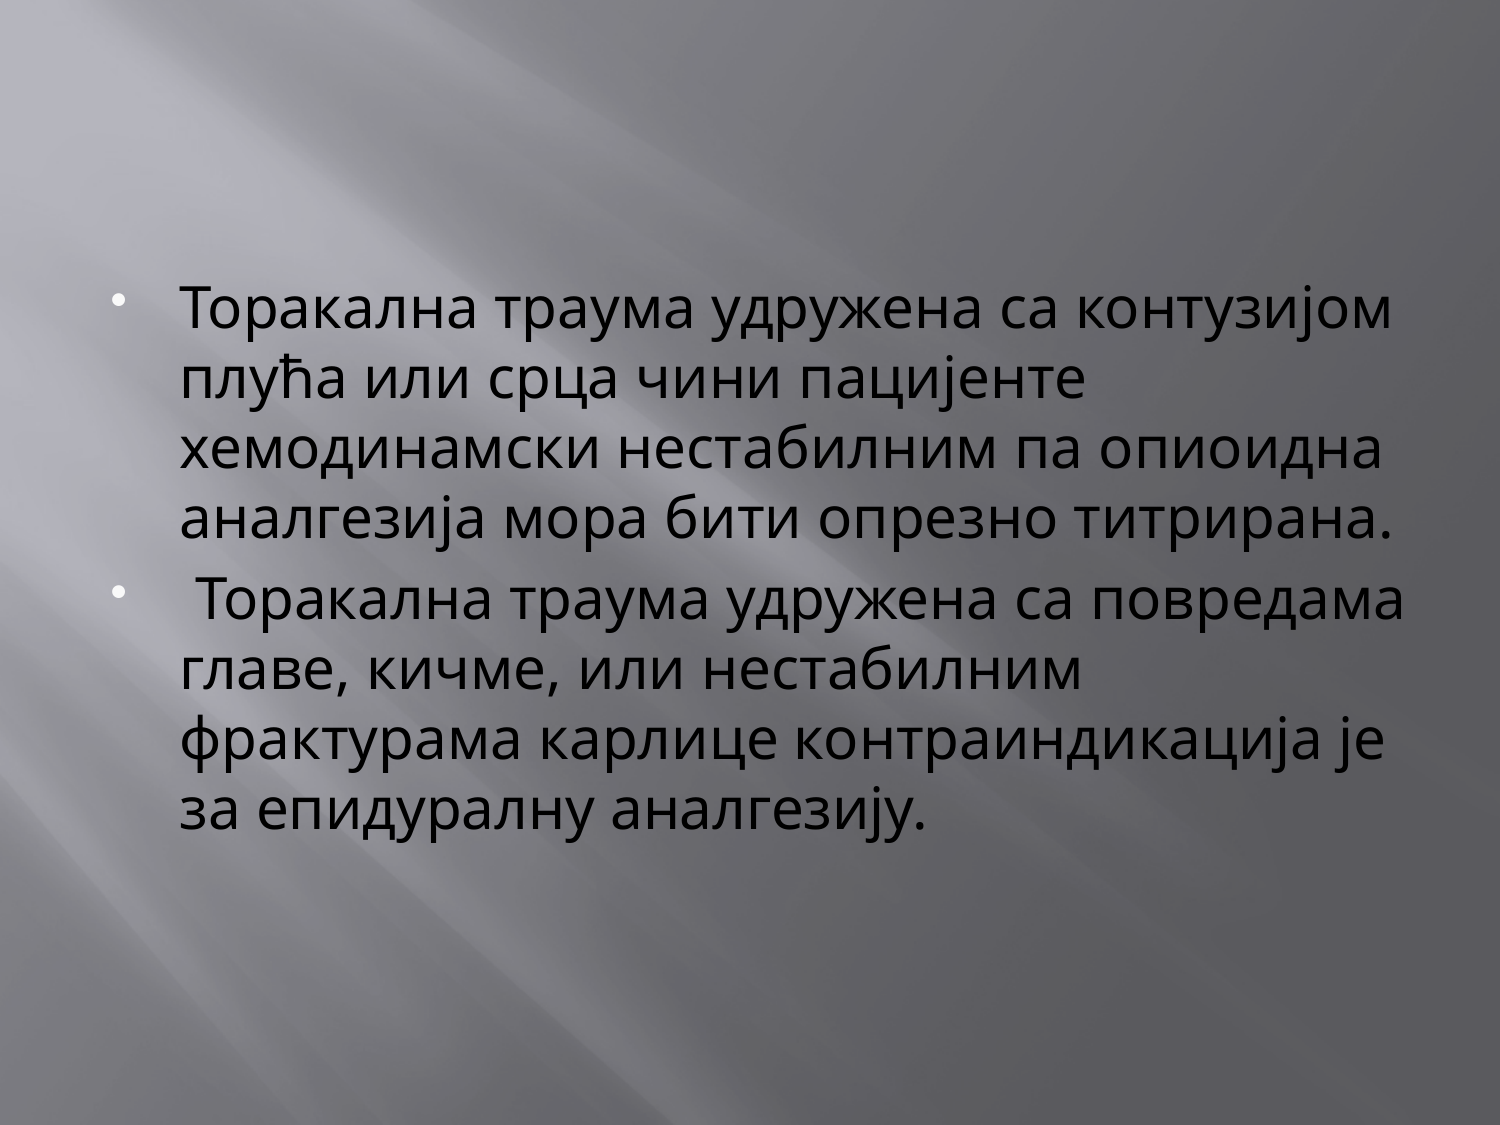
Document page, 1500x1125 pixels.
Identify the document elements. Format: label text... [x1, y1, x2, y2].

list Торакална траума удружена са контузијом плућа или срца чини пацијенте хемодинамски нестабилним па опиоидна аналгезија мора бити опрезно титрирана. Торакална траума удружена са повредама главе, кичме, или нестабилним фрактурама карлице контраиндикација је за епидуралну аналгезију. [75, 262, 1425, 1035]
